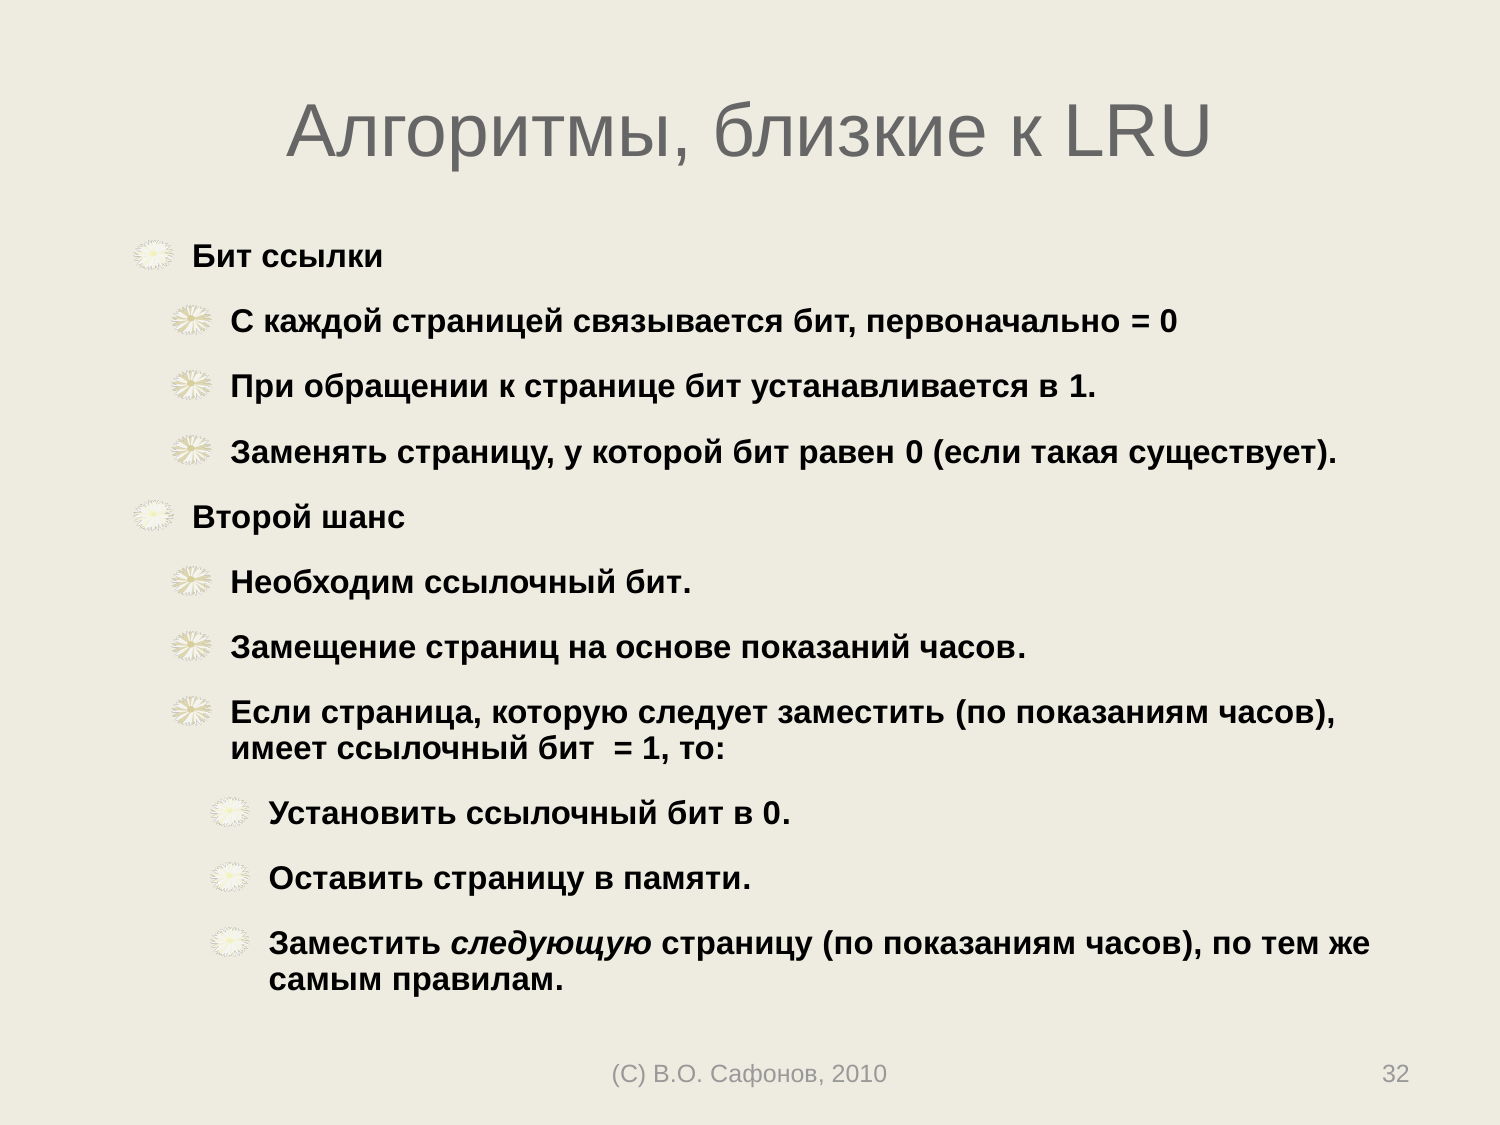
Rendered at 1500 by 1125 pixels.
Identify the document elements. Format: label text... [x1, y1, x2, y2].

picture [171, 370, 212, 400]
picture [171, 631, 212, 661]
picture [133, 240, 174, 270]
picture [171, 305, 212, 335]
picture [171, 696, 212, 726]
picture [133, 500, 174, 531]
slide_number 32 [1074, 1042, 1425, 1103]
title Алгоритмы, близкие к LRU [37, 30, 1463, 223]
picture [171, 435, 212, 465]
list Бит ссылки С каждой страницей связывается бит, первоначально = 0 При обращении к странице бит устанавливается в 1. Заменять страницу, у которой бит равен 0 (если такая существует). Второй шанс Необходим ссылочный бит. Замещение страниц на основе показаний часов. Если страница, которую следует заместить (по показаниям часов), имеет ссылочный бит = 1, то: Установить ссылочный бит в 0. Оставить страницу в памяти. Заместить следующую страницу (по показаниям часов), по тем же самым правилам. [118, 231, 1400, 1012]
footer (C) В.О. Сафонов, 2010 [512, 1042, 988, 1103]
picture [171, 566, 212, 596]
picture [210, 797, 250, 827]
picture [210, 927, 250, 957]
picture [210, 862, 250, 892]
